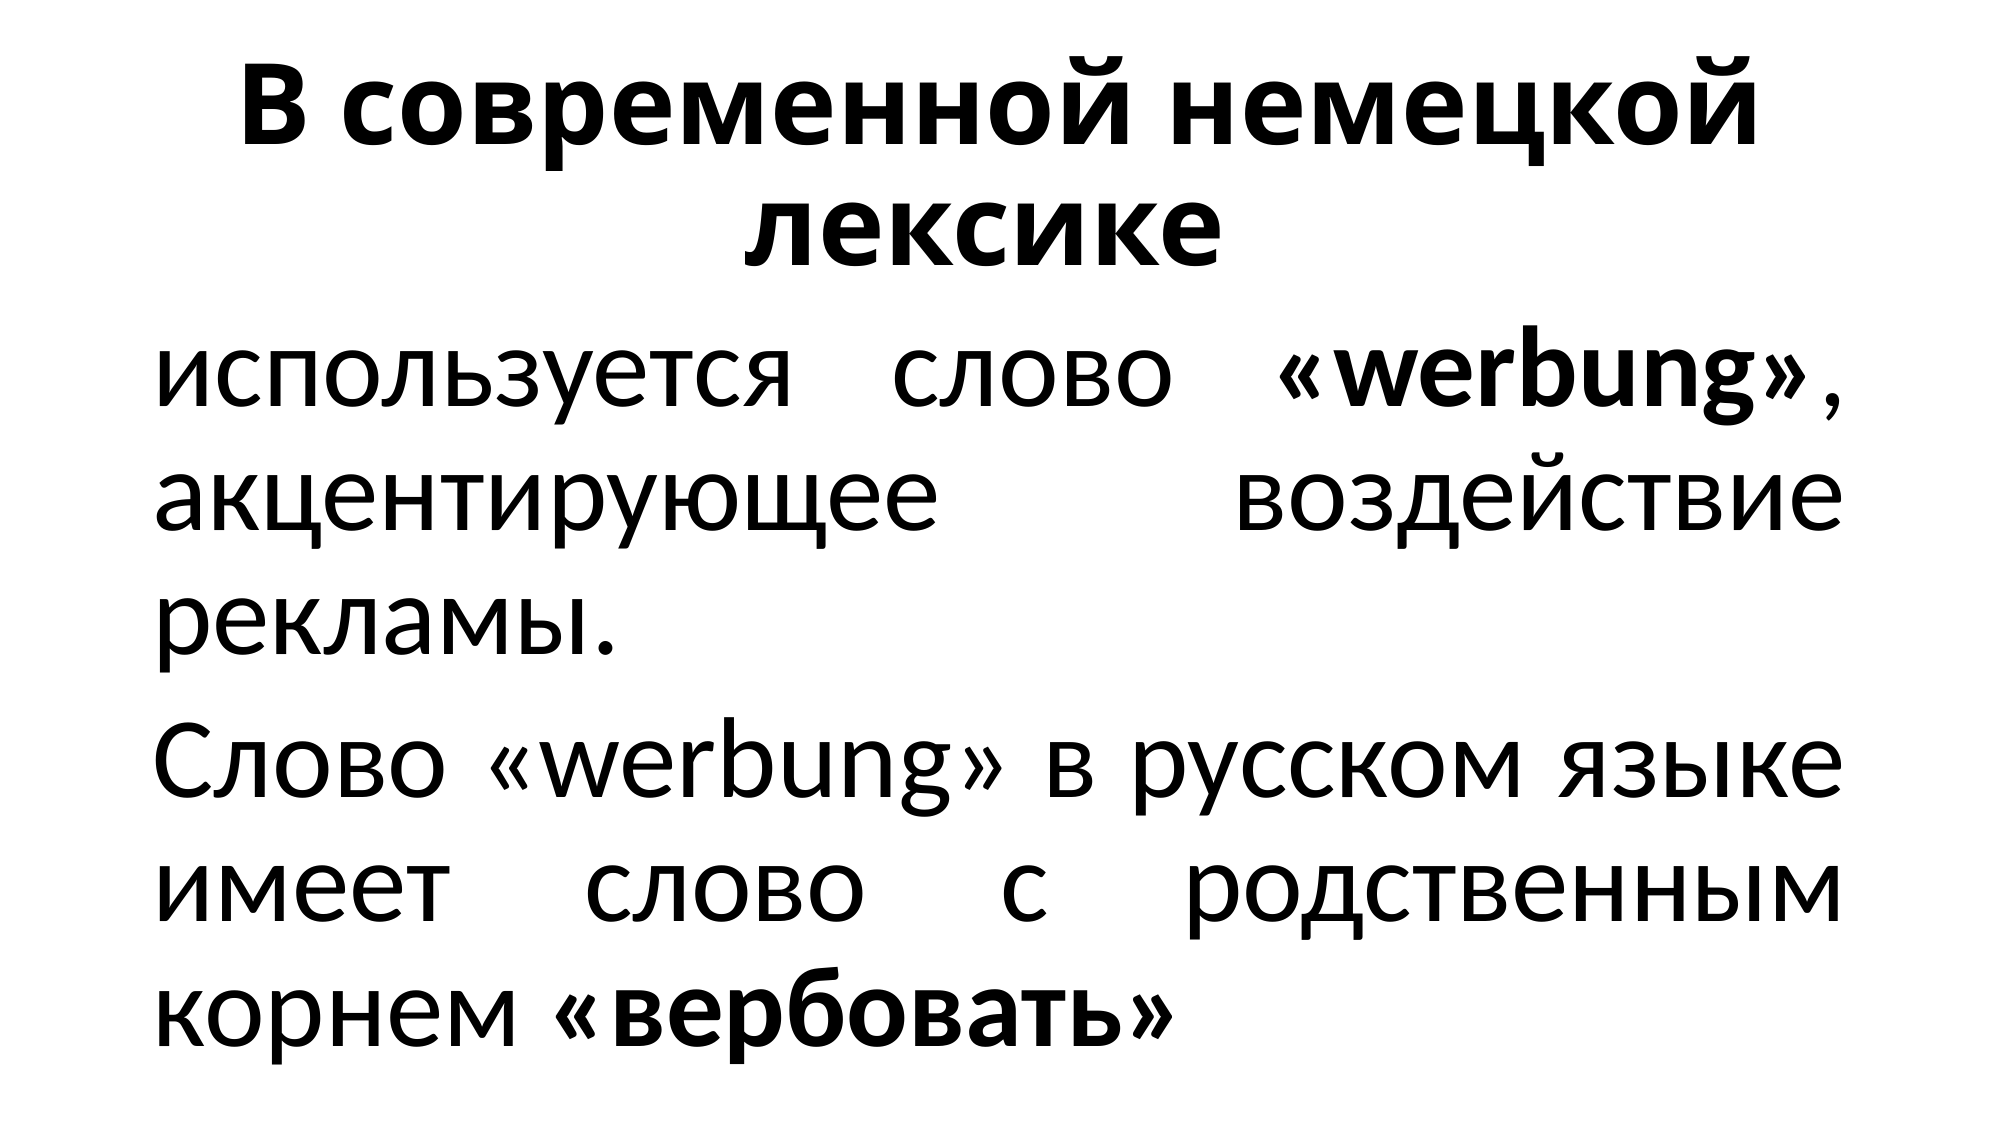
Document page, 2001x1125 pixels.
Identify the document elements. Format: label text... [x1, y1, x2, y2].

title В современной немецкой лексике [137, 59, 1863, 278]
list используется слово «werbung», акцентирующее воздействие рекламы. Слово «werbung» в русском языке имеет слово с родственным корнем «вербовать» [137, 299, 1863, 1125]
